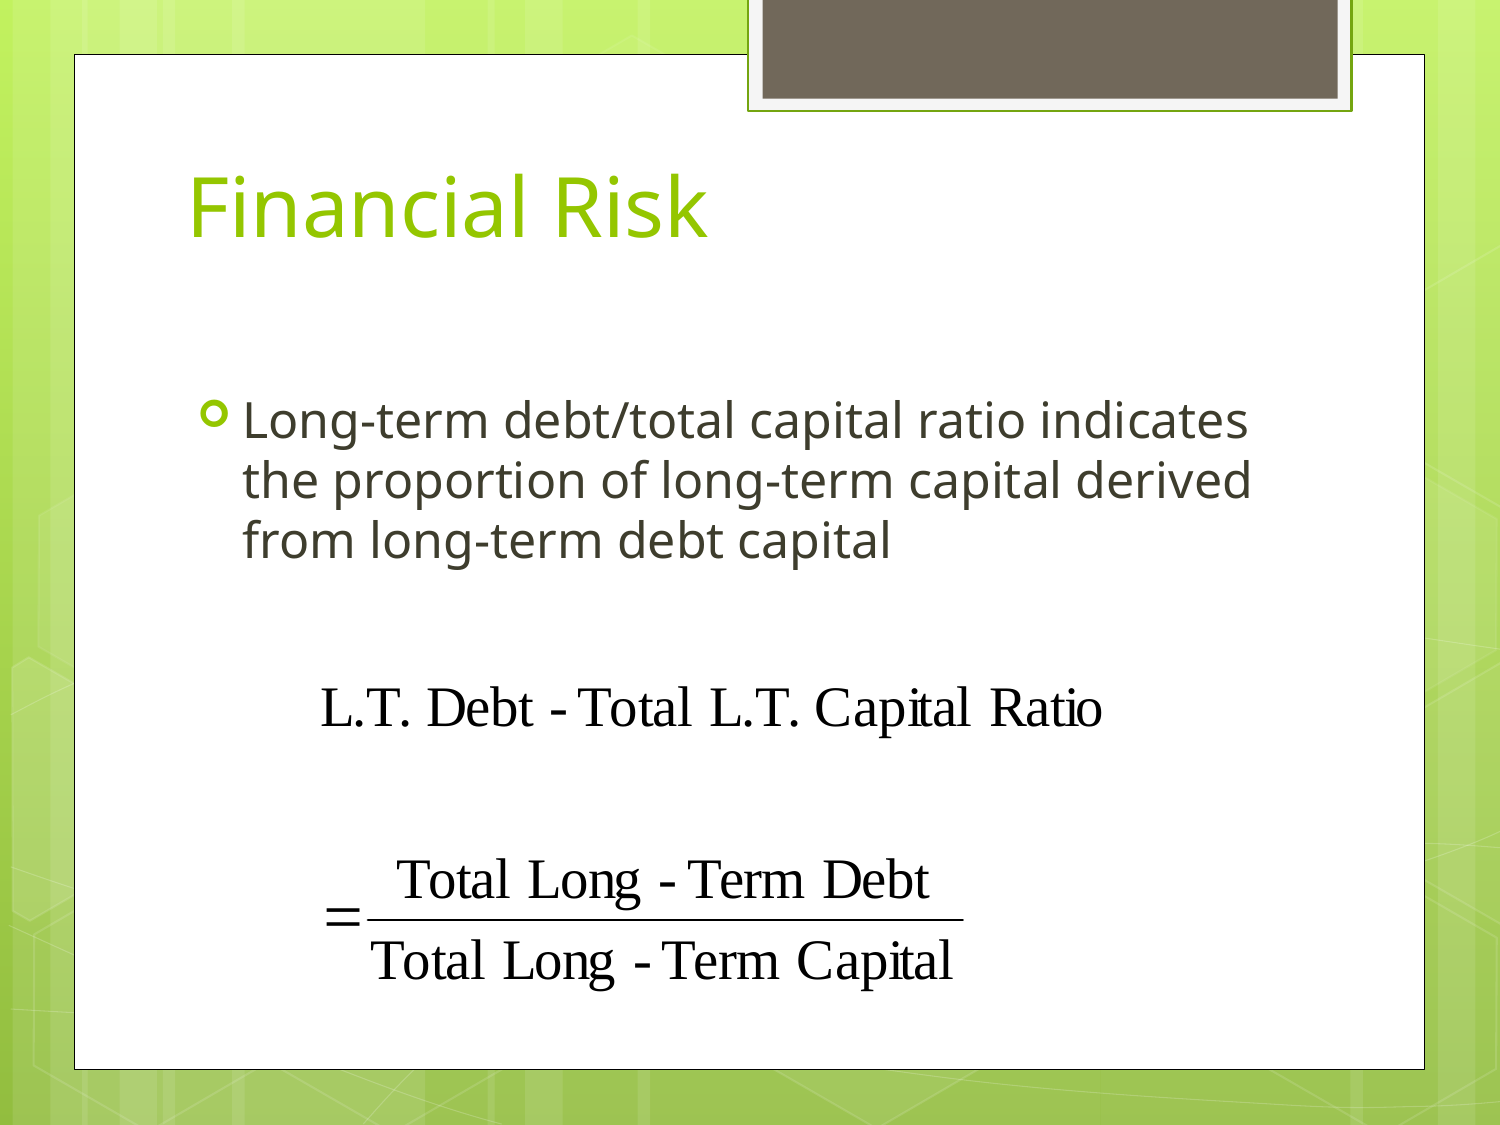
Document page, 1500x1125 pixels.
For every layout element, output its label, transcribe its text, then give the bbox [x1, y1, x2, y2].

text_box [311, 673, 1121, 1001]
title Financial Risk [171, 113, 1324, 262]
list Long-term debt/total capital ratio indicates the proportion of long-term capital derived from long-term debt capital [171, 381, 1283, 957]
